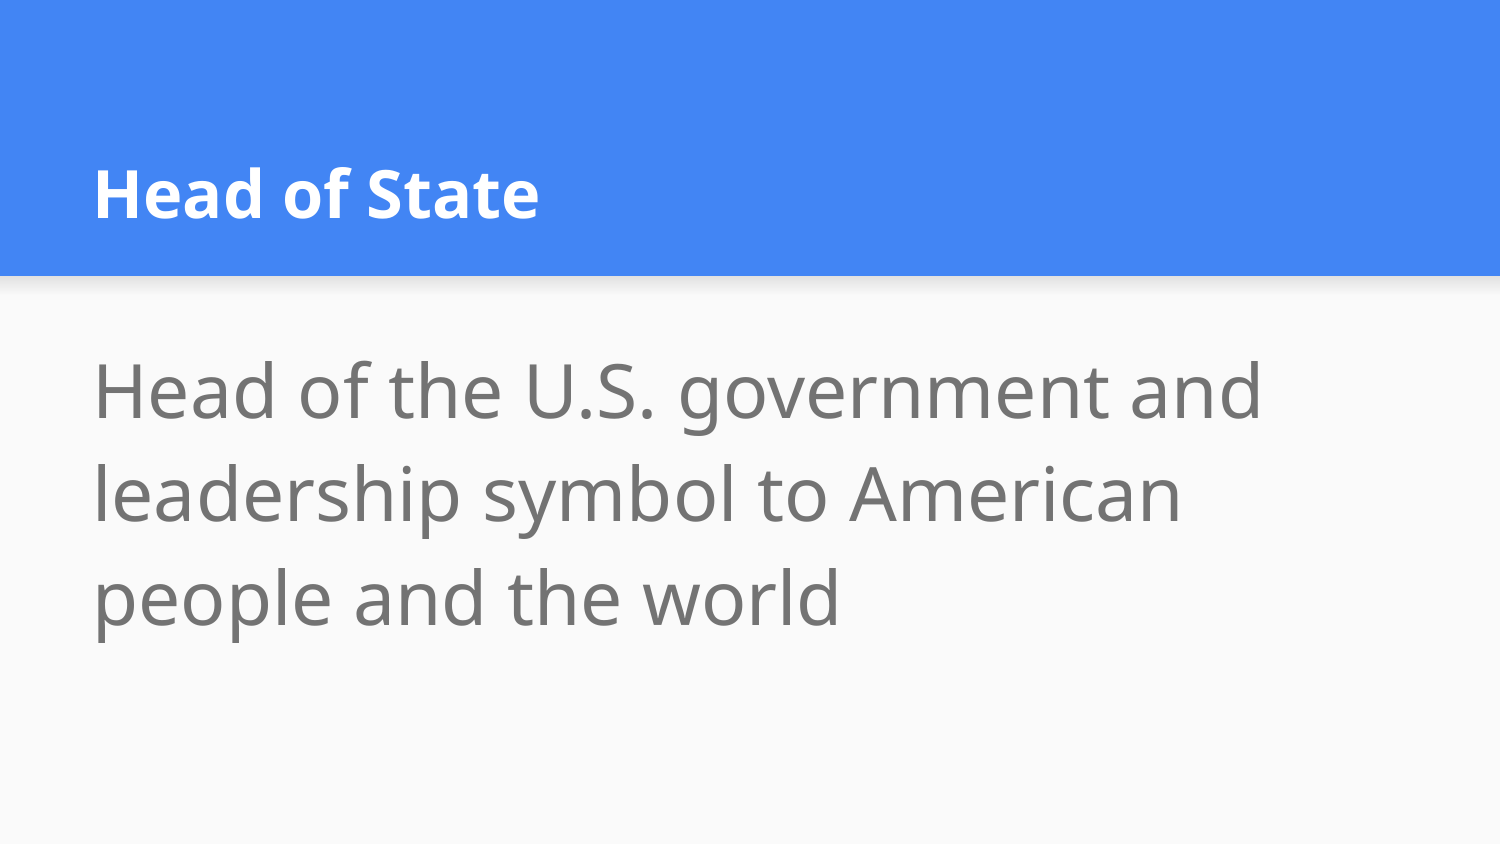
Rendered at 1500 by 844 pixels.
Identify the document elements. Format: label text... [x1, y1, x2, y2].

title Head of State [77, 121, 1427, 248]
list Head of the U.S. government and leadership symbol to American people and the world [77, 314, 1427, 760]
